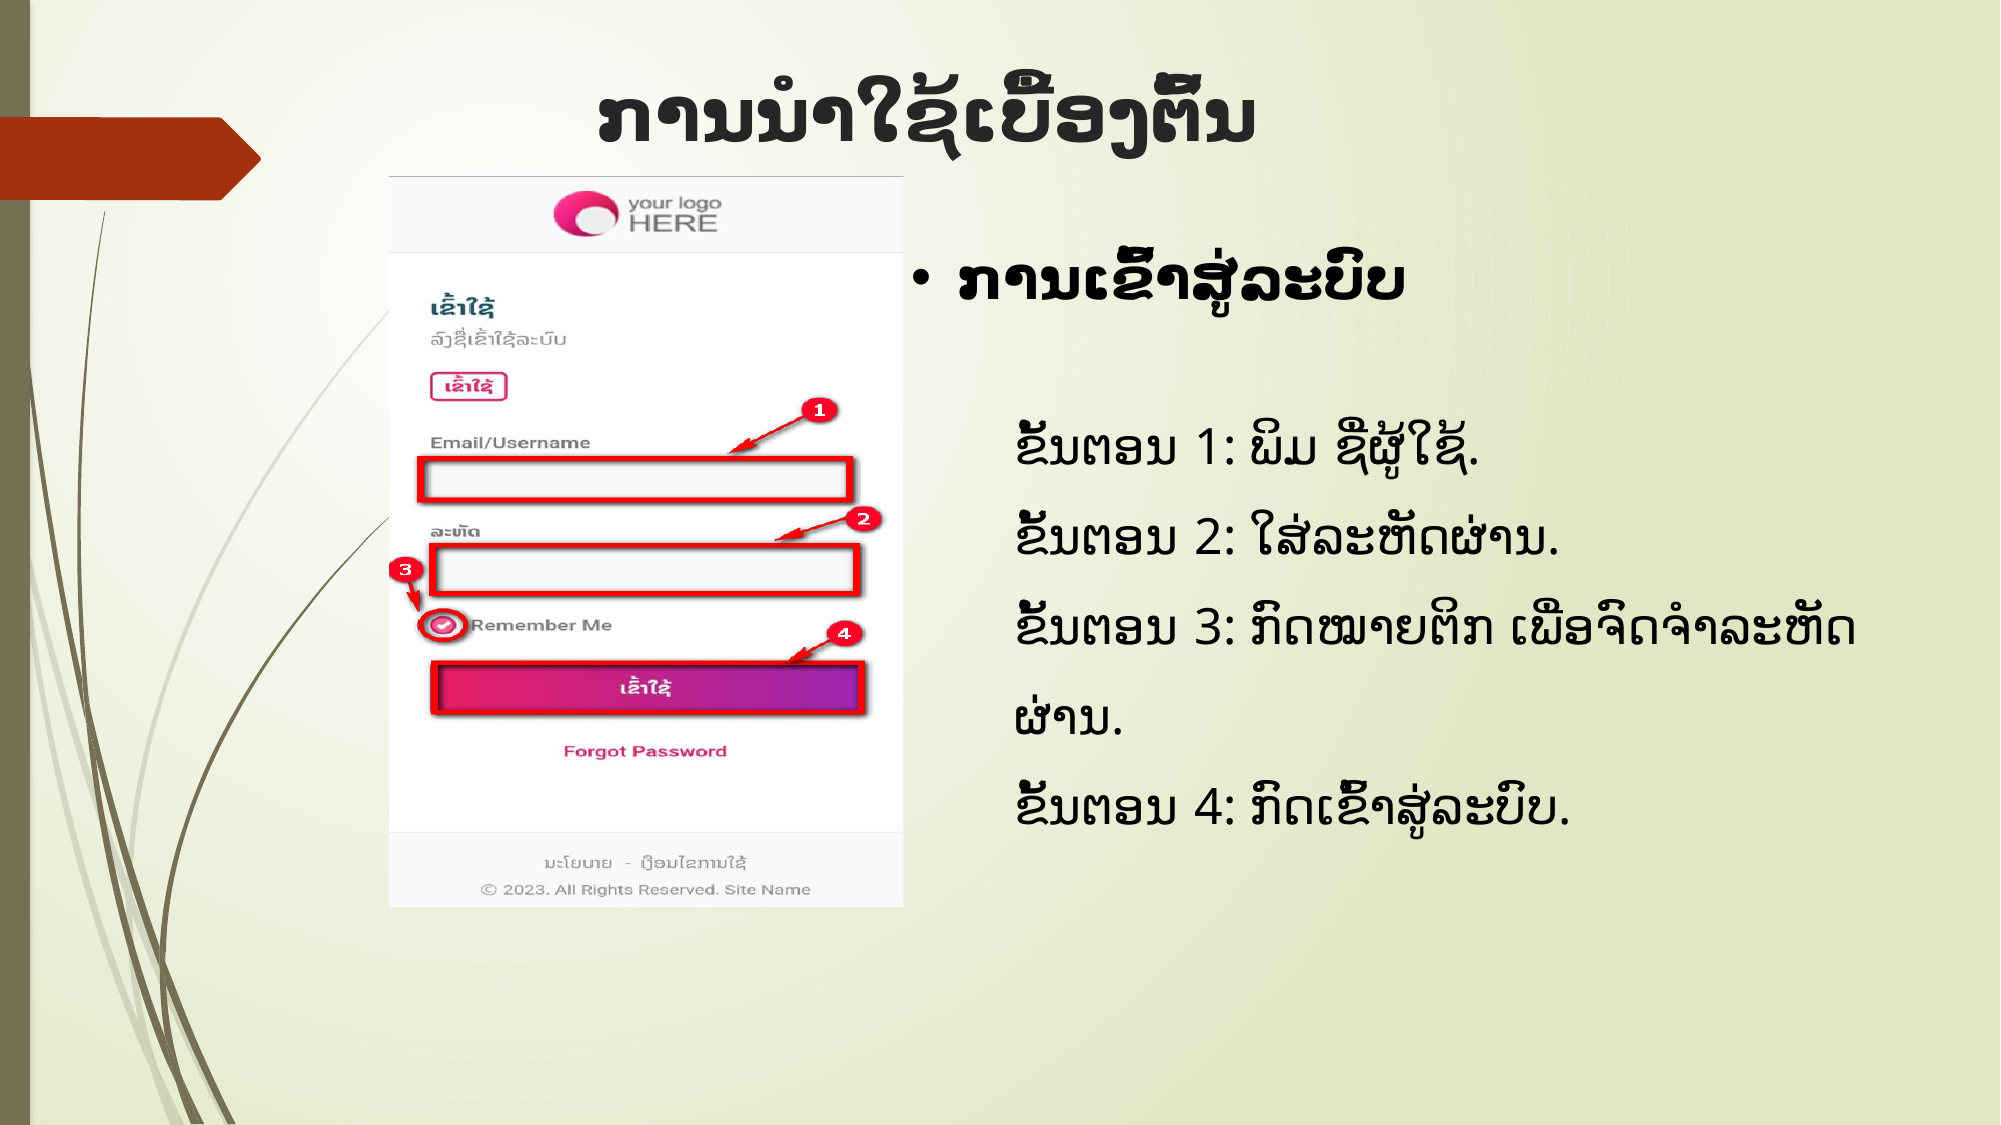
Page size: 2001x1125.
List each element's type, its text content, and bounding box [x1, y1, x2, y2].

text_box ການເຂົ້າສູ່ລະບົບ [908, 233, 1560, 319]
title ການນຳໃຊ້ເບື້ອງຕົ້ນ [368, 46, 1486, 177]
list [388, 175, 904, 907]
text_box ຂັ້ນຕອນ 1: ພິມ ຊື່ຜູ້ໃຊ້. ຂັ້ນຕອນ 2: ໃສ່ລະຫັດຜ່ານ. ຂັ້ນຕອນ 3: ກົດໝາຍຕິກ ເພື່ອຈົດຈຳລະຫັດຜ່ານ. ຂັ້ນຕອນ 4: ກົດເຂົ້າສູ່ລະບົບ. [999, 376, 1877, 842]
